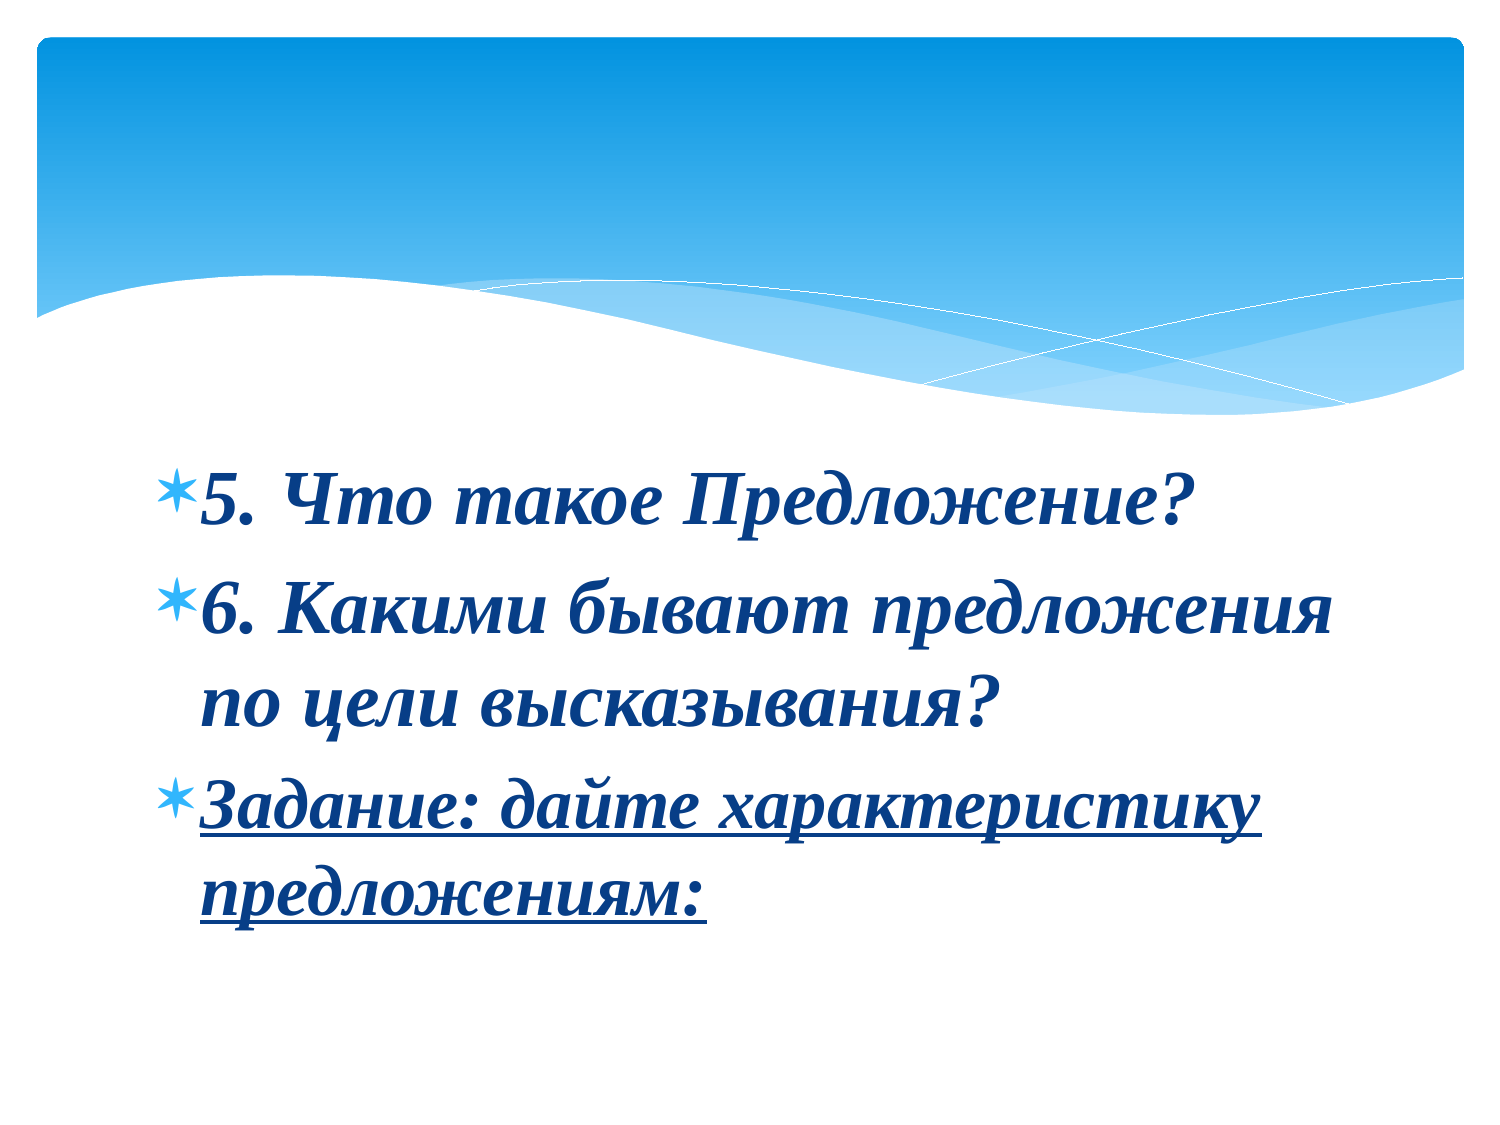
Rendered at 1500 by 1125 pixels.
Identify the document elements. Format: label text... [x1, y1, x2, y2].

list 5. Что такое Предложение? 6. Какими бывают предложения по цели высказывания? Задание: дайте характеристику предложениям: [143, 438, 1359, 1005]
